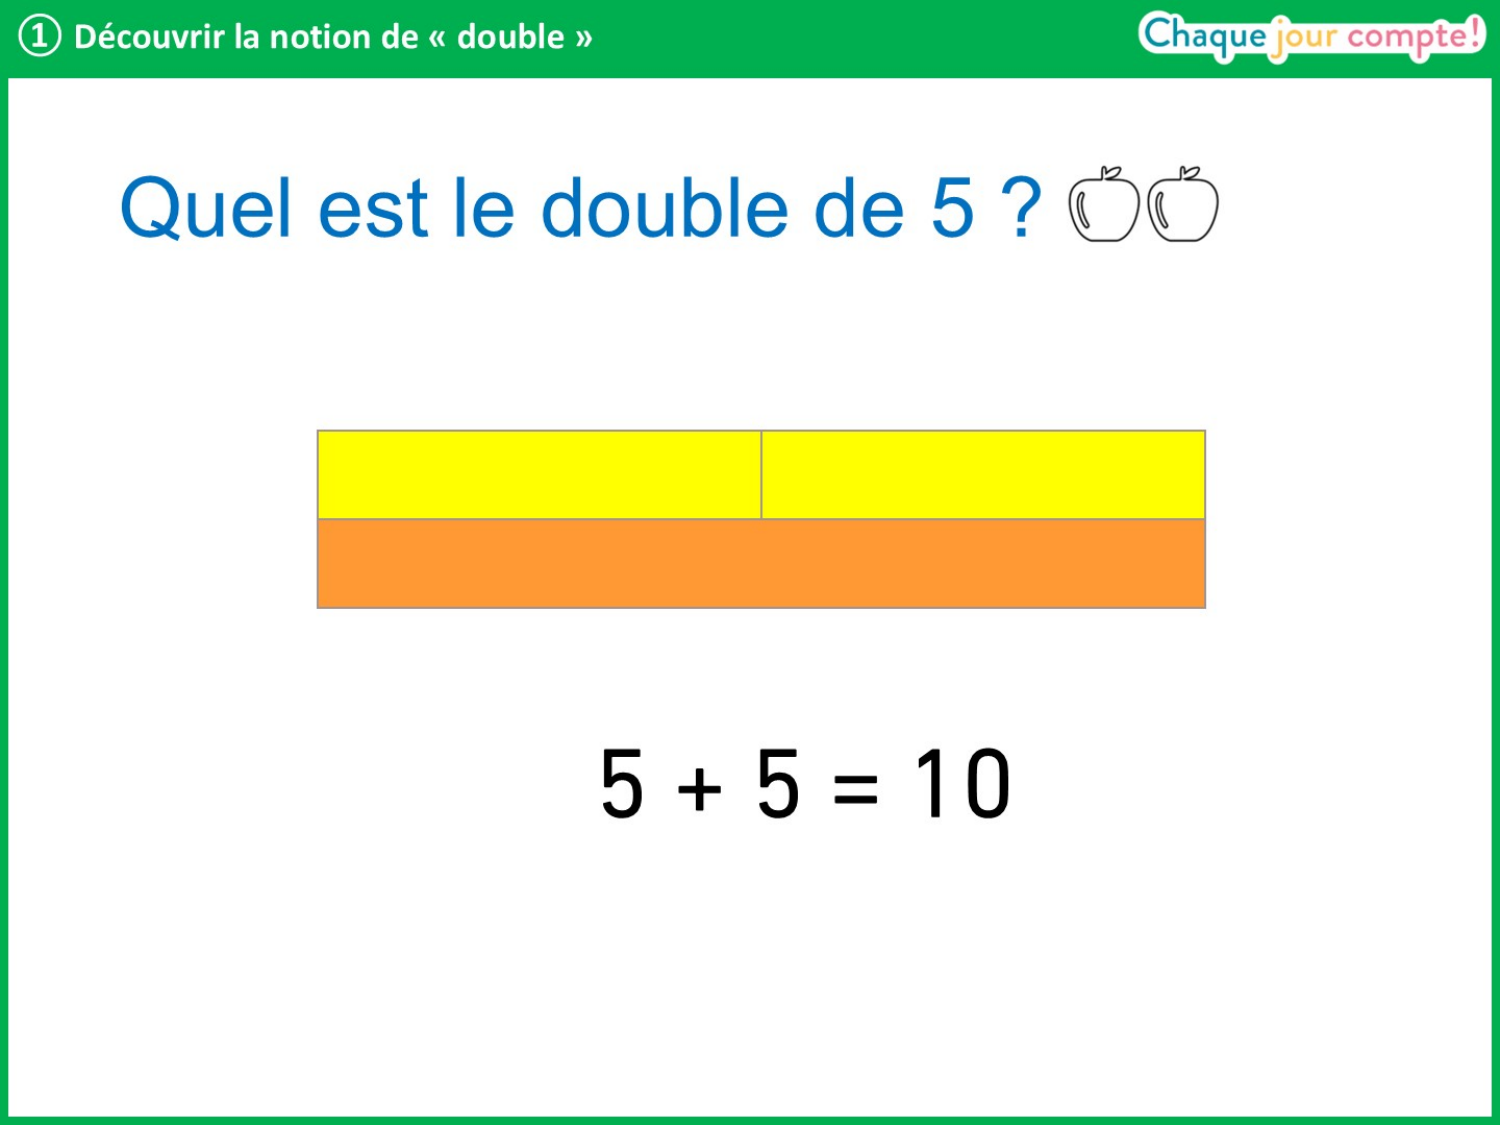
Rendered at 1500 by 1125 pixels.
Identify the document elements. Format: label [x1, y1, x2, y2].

list [0, 0, 1500, 1125]
